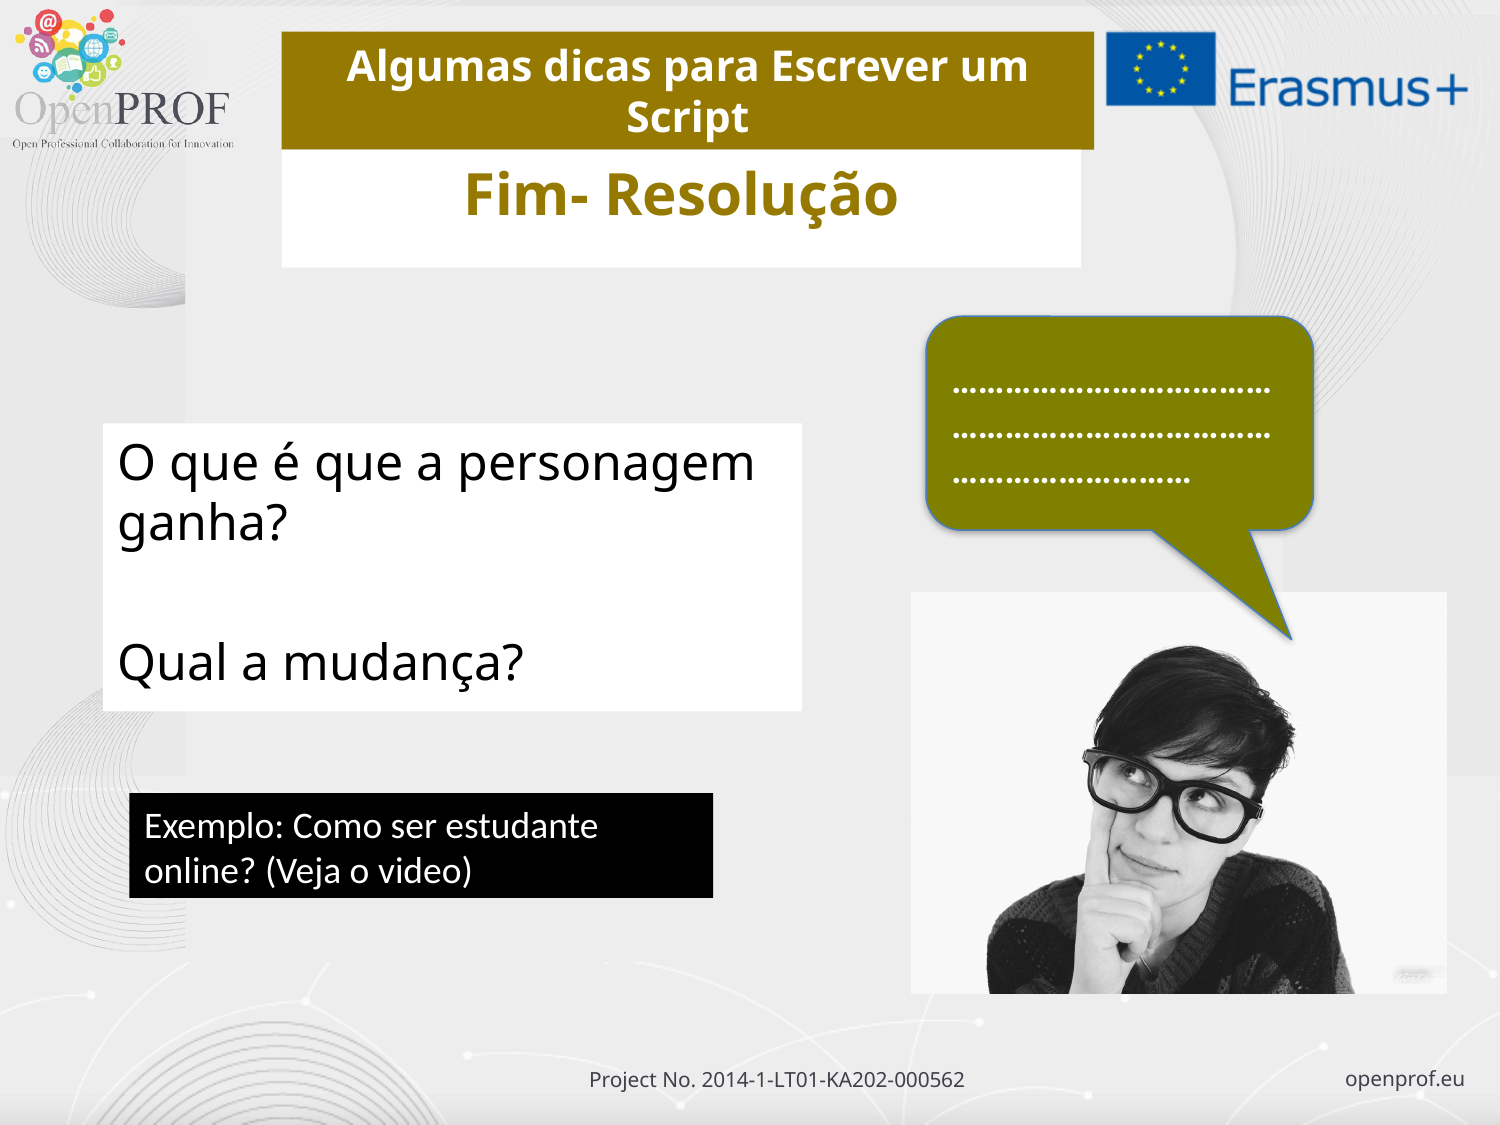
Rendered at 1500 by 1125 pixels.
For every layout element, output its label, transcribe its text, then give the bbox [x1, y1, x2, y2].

list O que é que a personagem ganha? Qual a mudança? [102, 423, 803, 712]
text_box Algumas dicas para Escrever um Script [281, 31, 1095, 150]
text_box ……………………………………………………………………………………… [925, 315, 1315, 590]
picture [0, 0, 1500, 1125]
text_box Fim- Resolução [281, 149, 1082, 268]
text_box Exemplo: Como ser estudante online? (Veja o video) [129, 793, 714, 898]
